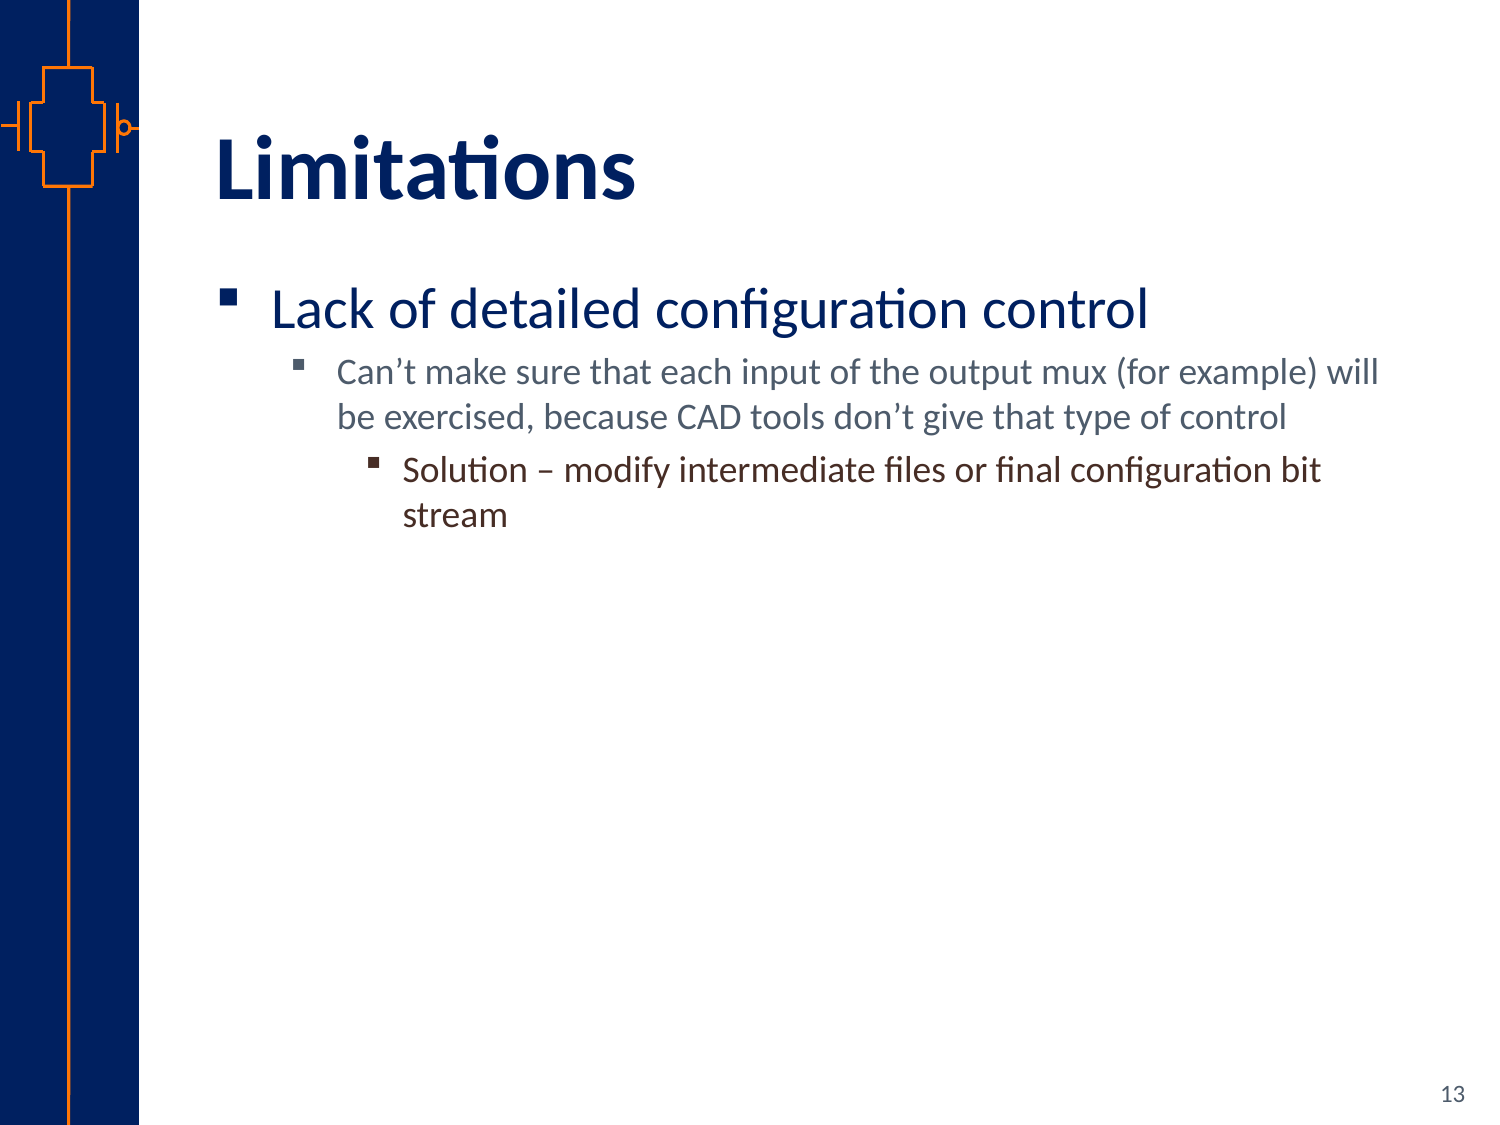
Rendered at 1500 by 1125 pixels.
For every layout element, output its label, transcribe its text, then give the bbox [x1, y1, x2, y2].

title Limitations [200, 37, 1388, 225]
slide_number 13 [1425, 1062, 1488, 1123]
list Lack of detailed configuration control Can’t make sure that each input of the output mux (for example) will be exercised, because CAD tools don’t give that type of control Solution – modify intermediate files or final configuration bit stream [200, 262, 1425, 988]
